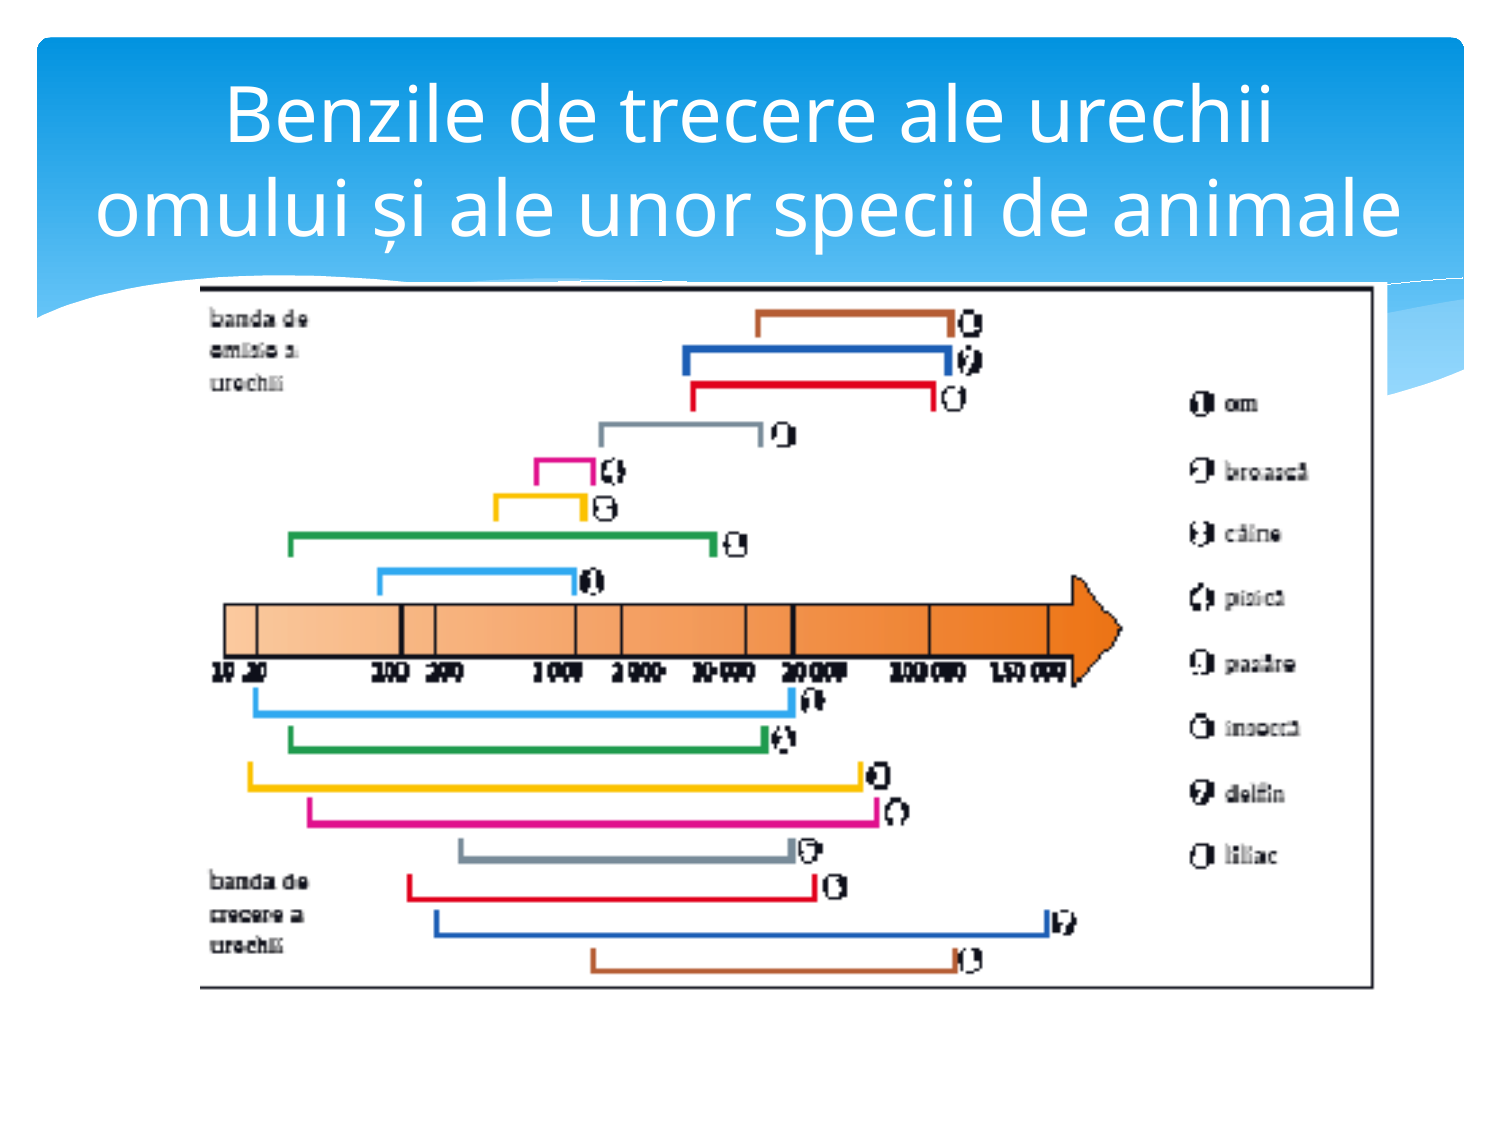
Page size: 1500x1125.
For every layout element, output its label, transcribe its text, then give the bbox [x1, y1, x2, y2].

picture [199, 282, 1388, 1001]
title Benzile de trecere ale urechii omului și ale unor specii de animale [75, 55, 1425, 261]
